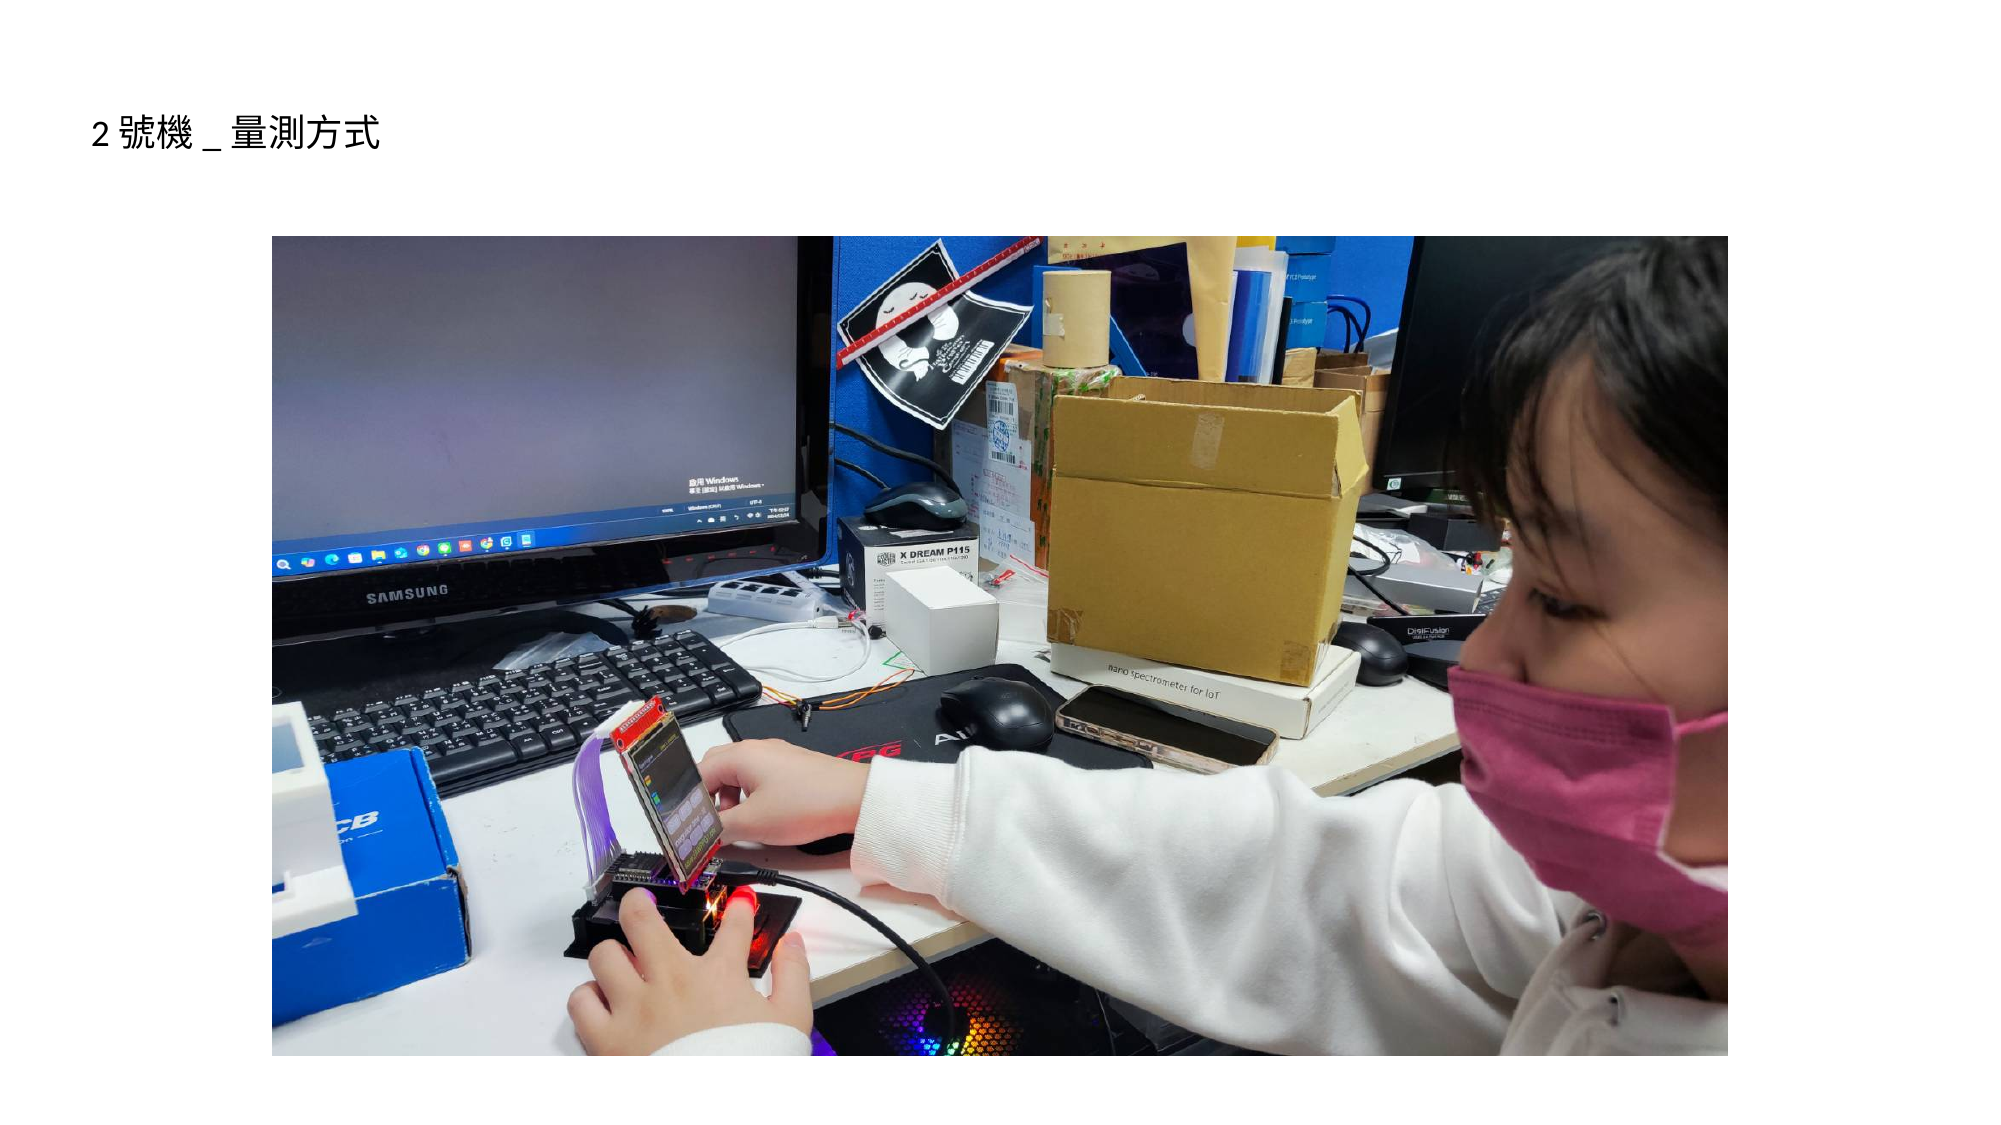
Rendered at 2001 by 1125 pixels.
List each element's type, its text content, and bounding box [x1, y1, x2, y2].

text_box 2號機_量測方式 [76, 101, 396, 162]
picture [272, 236, 1728, 1056]
